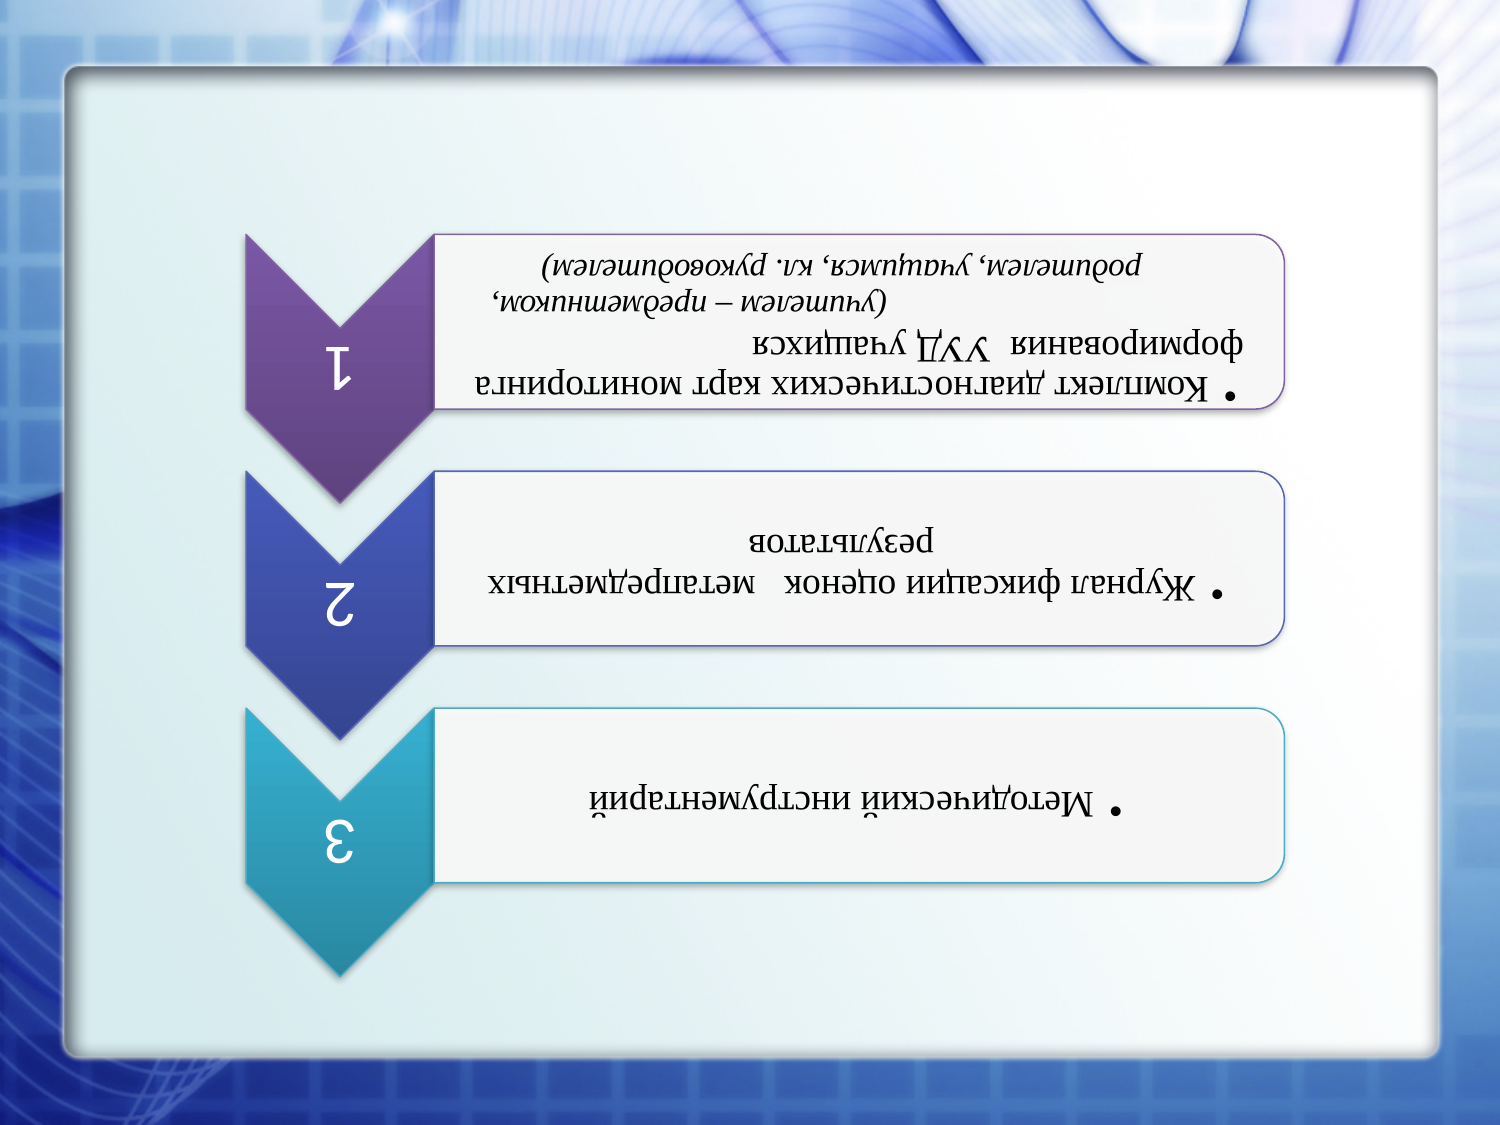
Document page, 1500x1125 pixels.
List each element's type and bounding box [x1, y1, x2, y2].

list [245, 234, 1285, 977]
picture [0, 0, 1500, 1125]
